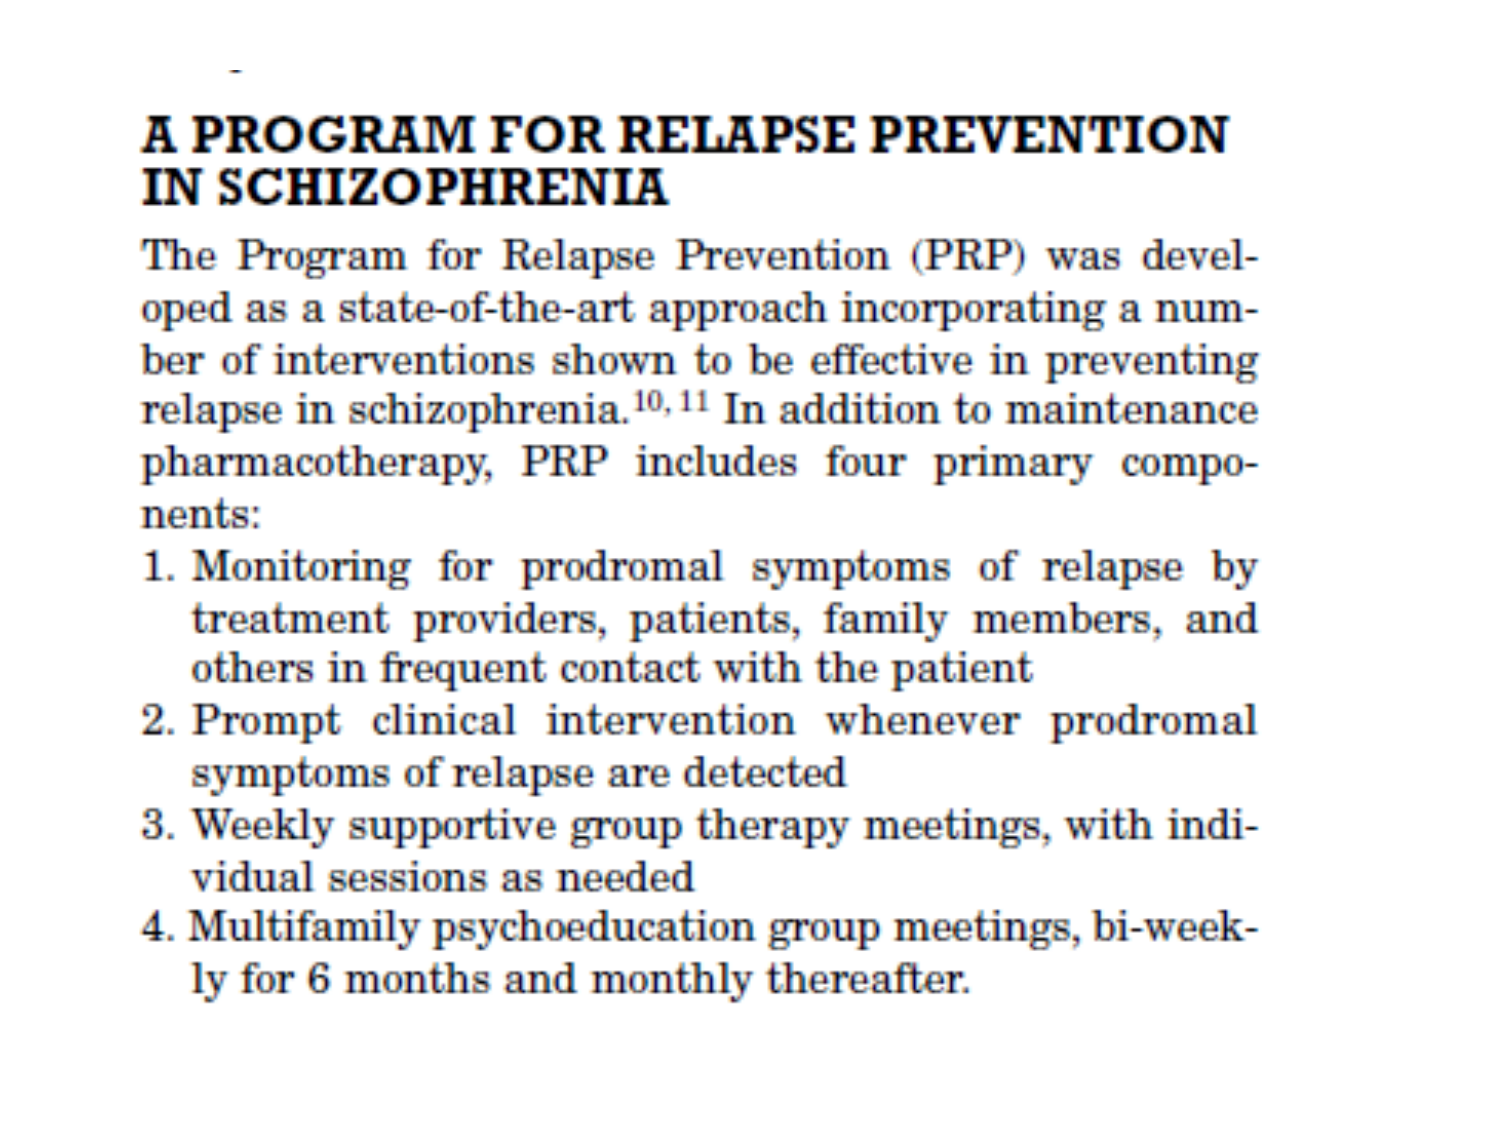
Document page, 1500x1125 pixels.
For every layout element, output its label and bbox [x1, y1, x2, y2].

list [105, 70, 1302, 1062]
